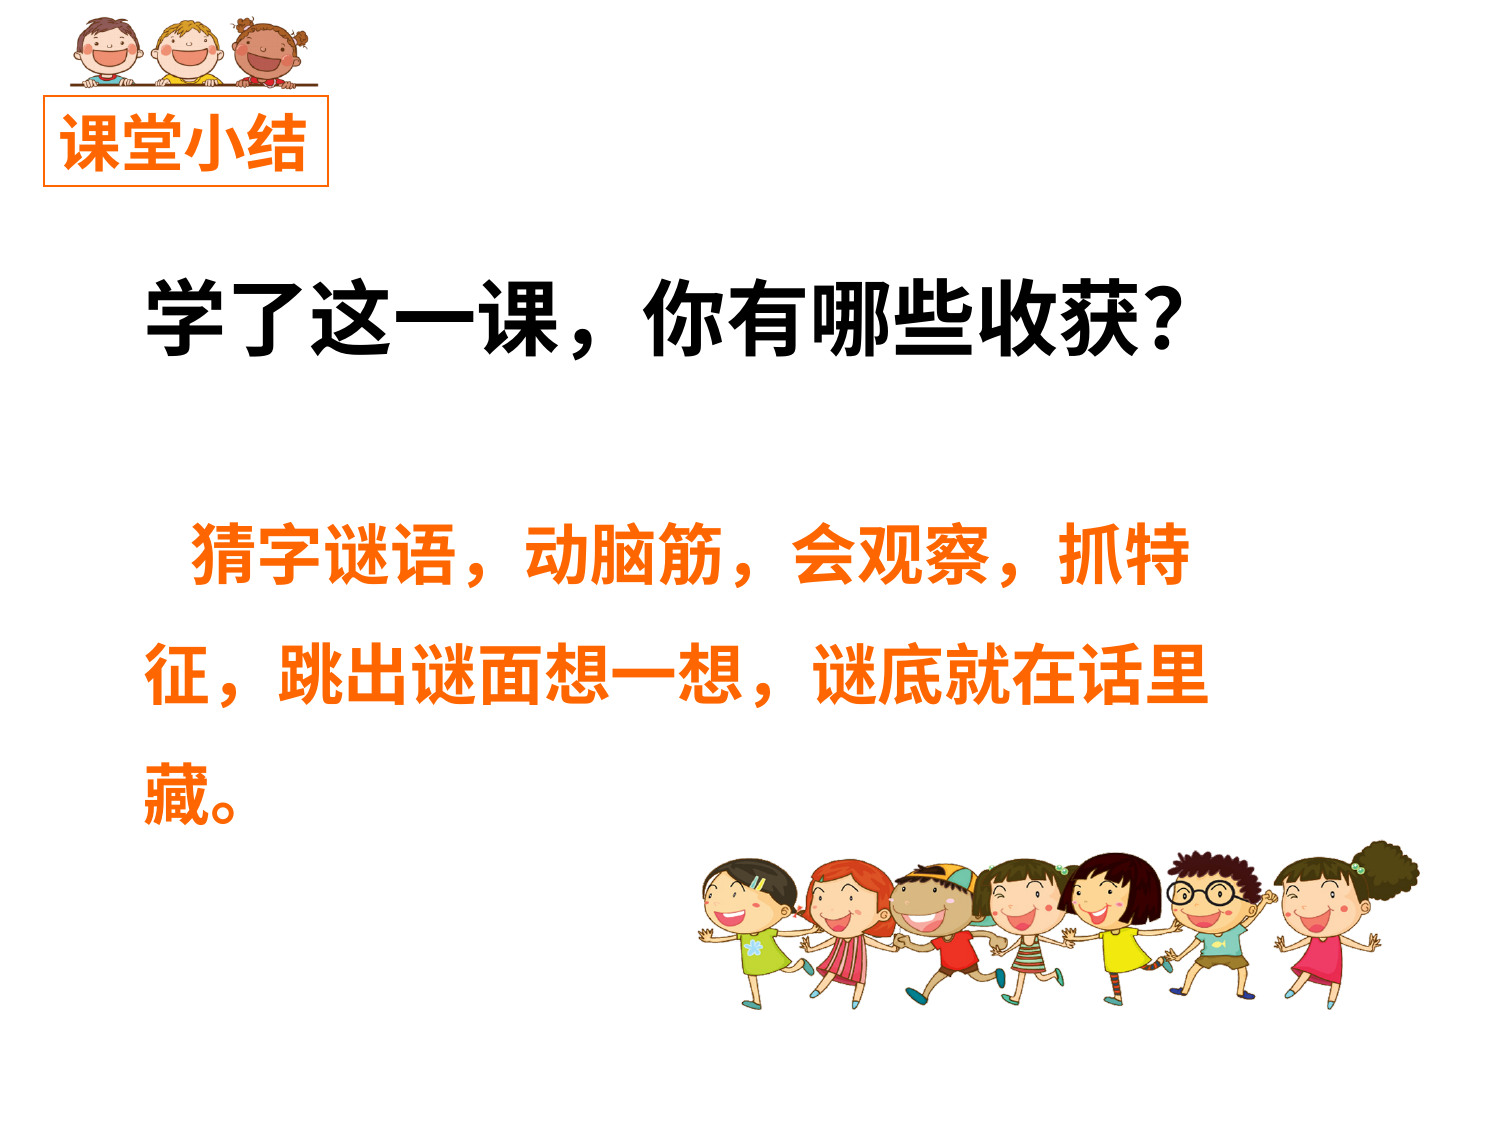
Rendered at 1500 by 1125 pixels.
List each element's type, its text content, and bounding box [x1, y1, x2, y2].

text_box 猜字谜语，动脑筋，会观察，抓特征，跳出谜面想一想，谜底就在话里藏。 [128, 465, 1339, 840]
picture [67, 12, 325, 93]
picture [696, 839, 1420, 1010]
text_box 课堂小结 [43, 95, 329, 187]
text_box 学了这一课，你有哪些收获？ [128, 259, 1402, 374]
